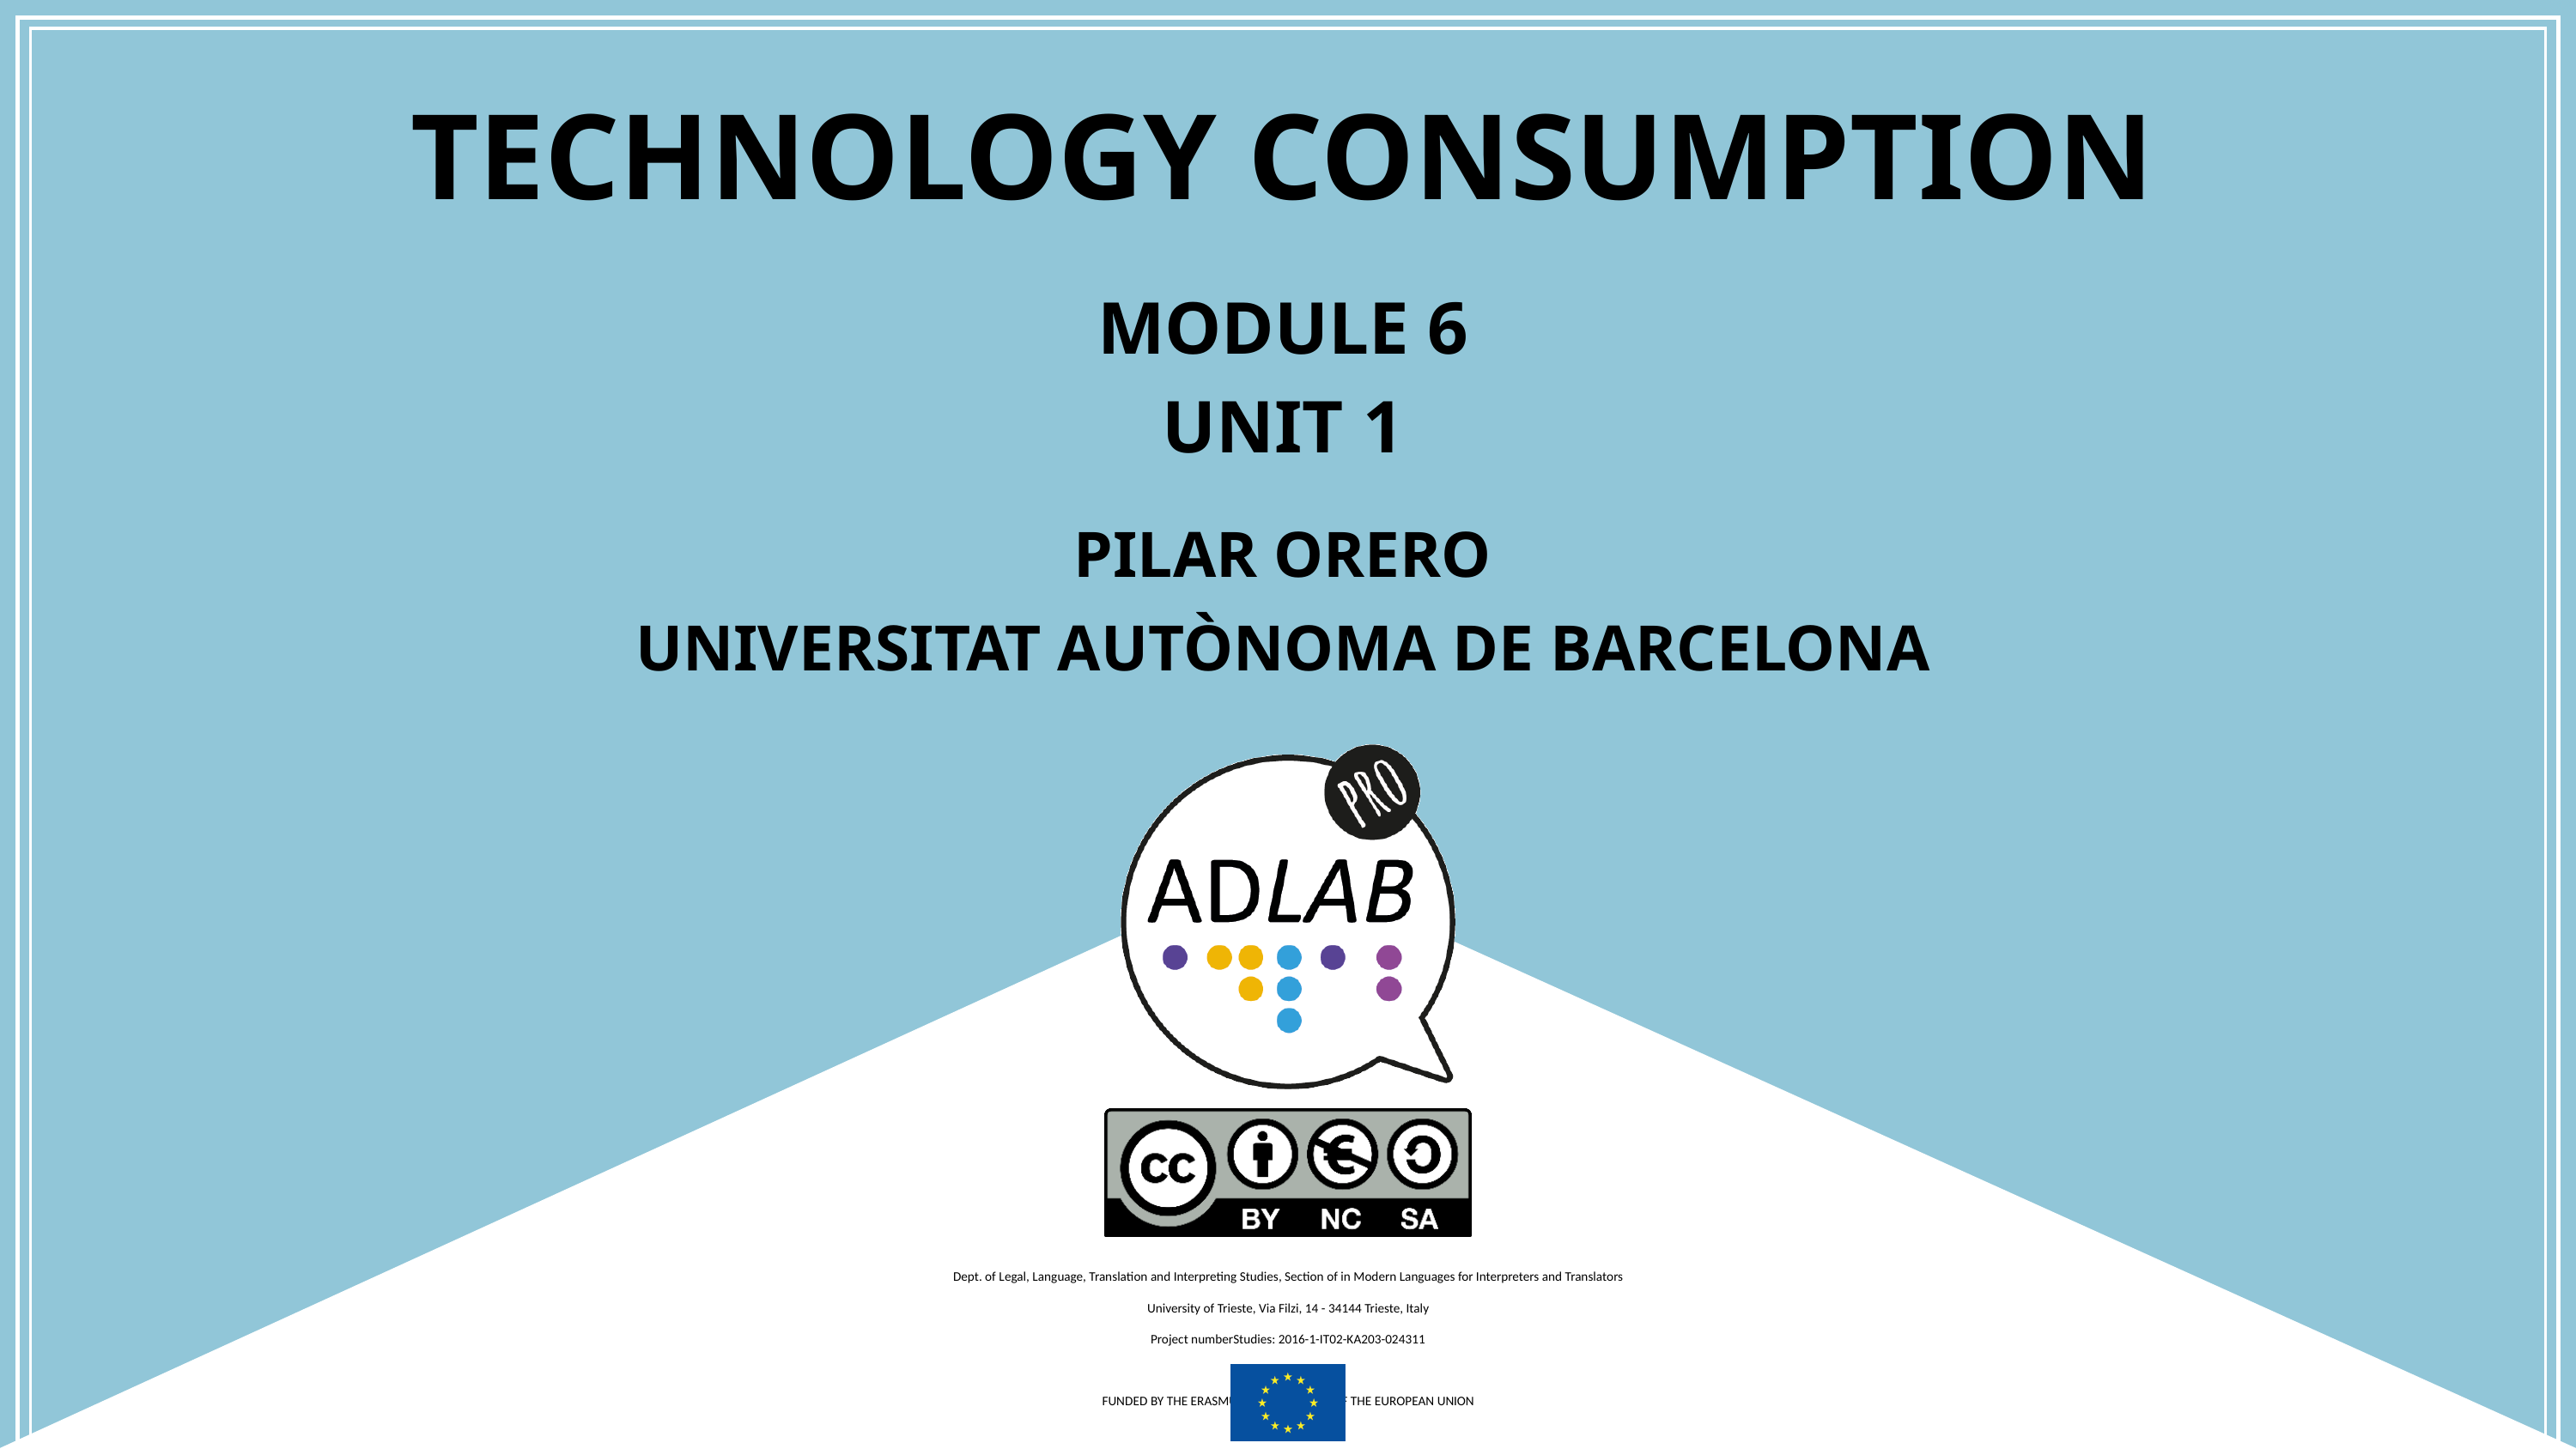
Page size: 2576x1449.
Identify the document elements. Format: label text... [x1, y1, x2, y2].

text_box Universitat Autònoma de Barcelona [492, 610, 2074, 688]
picture [1104, 1108, 1472, 1237]
list Module 6 Unit 1 [492, 286, 2074, 482]
title Technology consumption [144, 91, 2422, 252]
picture [1111, 736, 1465, 1089]
list Pilar orero [492, 517, 2074, 596]
picture [1230, 1364, 1346, 1441]
